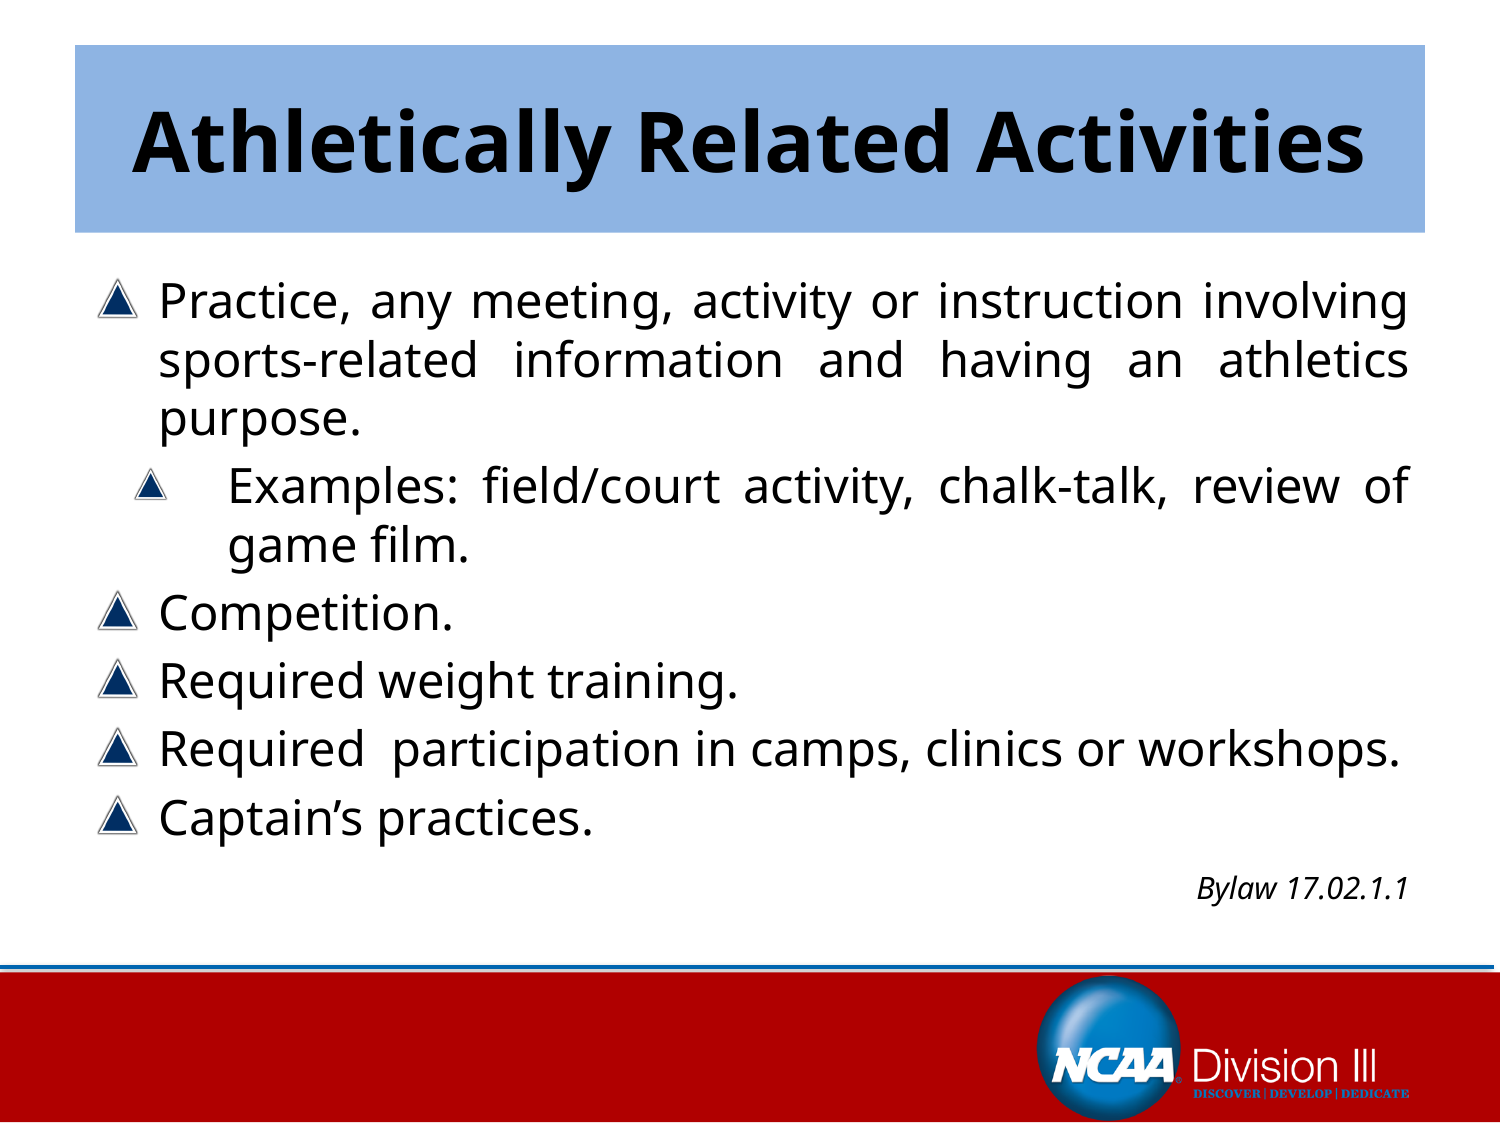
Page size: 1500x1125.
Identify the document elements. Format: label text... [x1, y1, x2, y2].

picture [90, 651, 145, 707]
picture [90, 720, 145, 775]
picture [90, 583, 145, 639]
picture [90, 788, 145, 843]
picture [90, 271, 145, 327]
picture [128, 462, 173, 507]
list Practice, any meeting, activity or instruction involving sports-related information and having an athletics purpose. Examples: field/court activity, chalk-talk, review of game film. Competition. Required weight training. Required participation in camps, clinics or workshops. Captain’s practices. Bylaw 17.02.1.1 [75, 262, 1425, 941]
picture [1021, 947, 1423, 1125]
title Athletically Related Activities [75, 45, 1425, 233]
